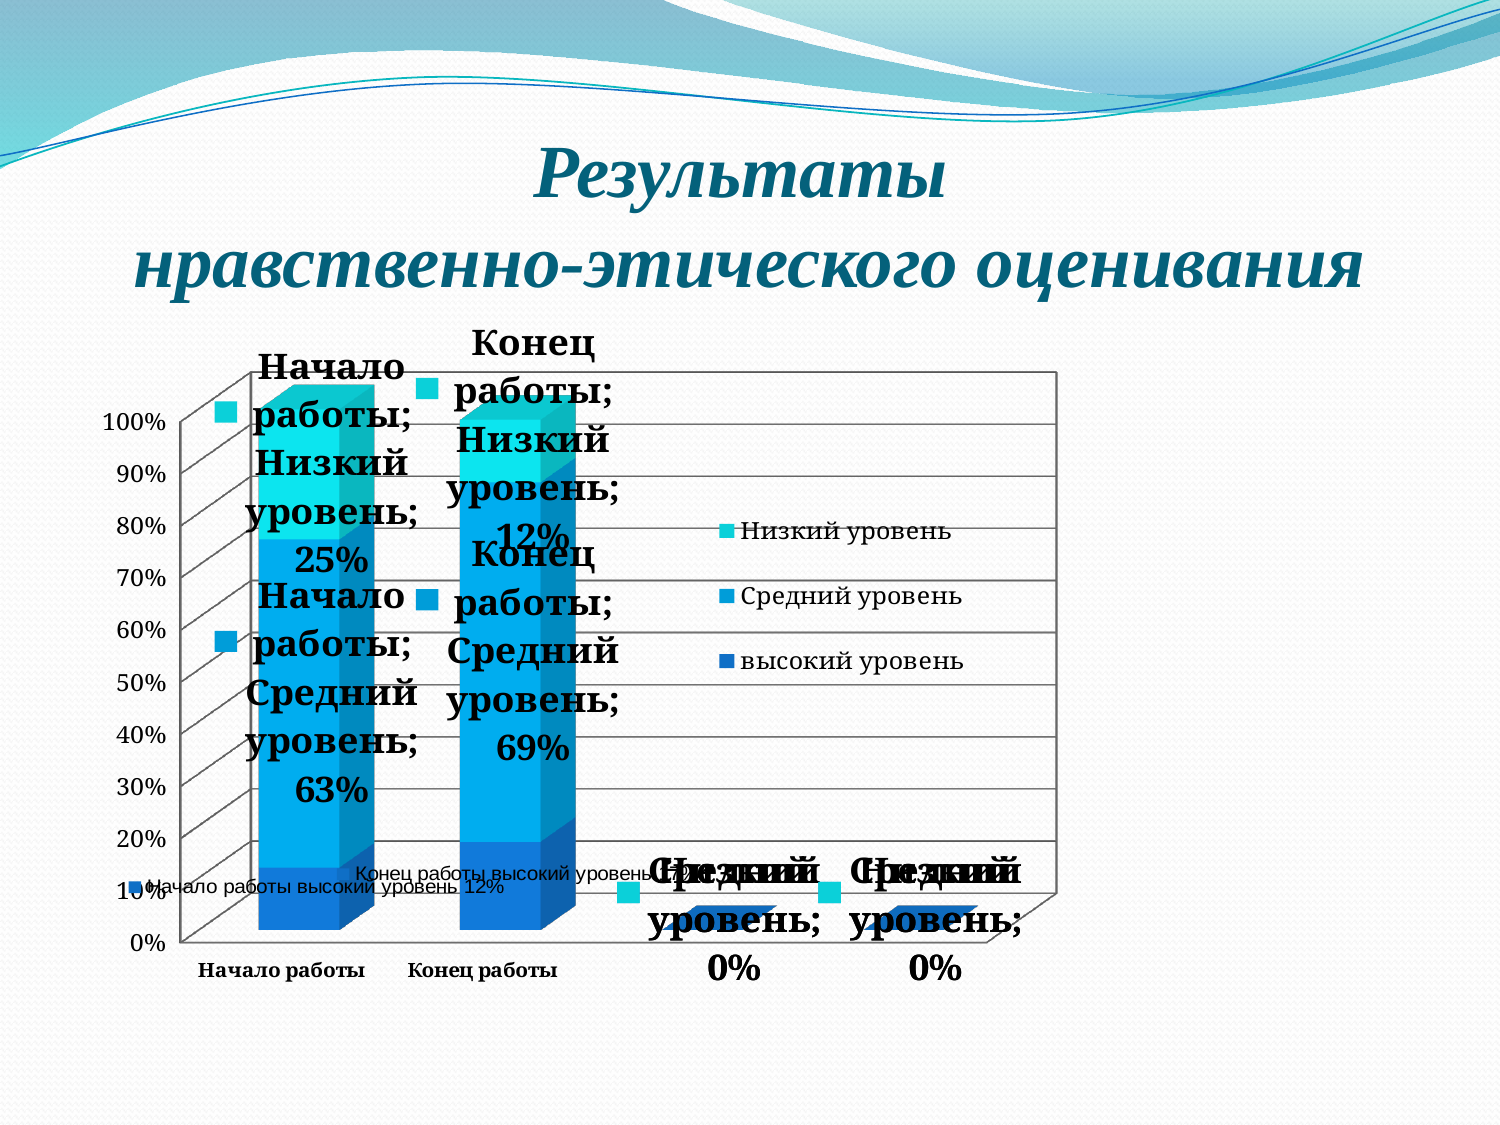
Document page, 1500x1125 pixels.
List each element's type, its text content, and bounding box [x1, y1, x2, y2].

title Результаты нравственно-этического оценивания [75, 115, 1425, 303]
chart [74, 317, 1360, 997]
